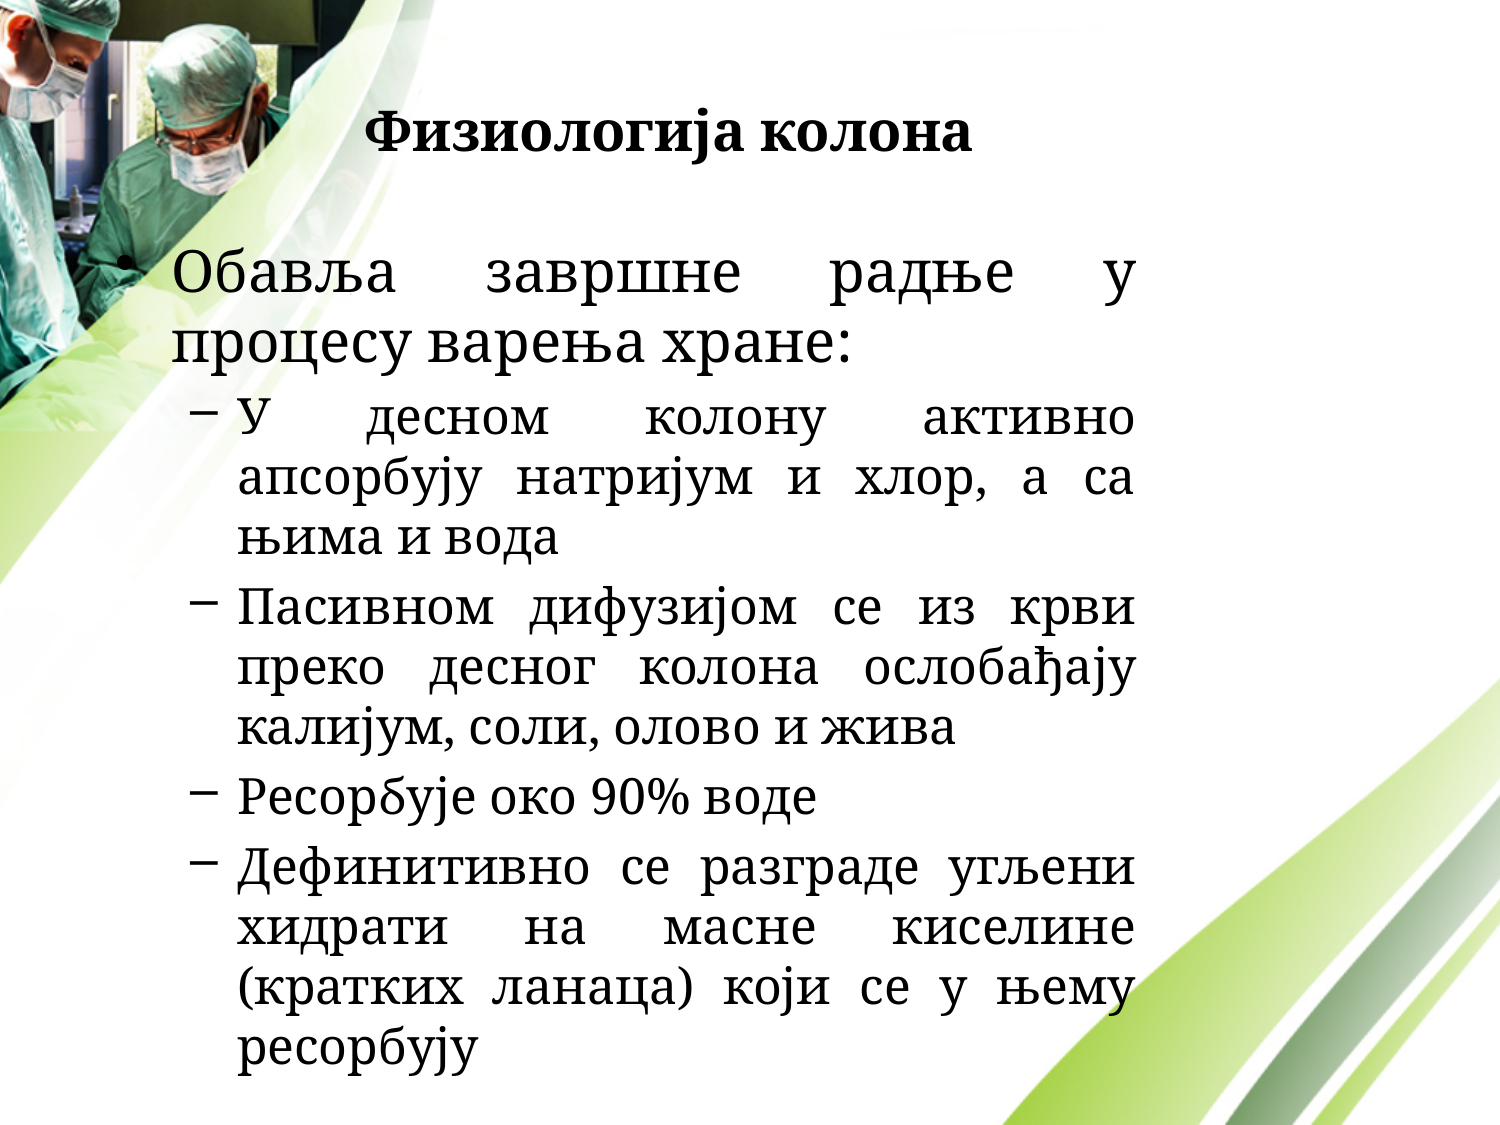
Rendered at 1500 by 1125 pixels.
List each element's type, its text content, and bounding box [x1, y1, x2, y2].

list Обавља завршне радње у процесу варења хране: У десном колону активно апсорбују натријум и хлор, а са њима и вода Пасивном дифузијом се из крви преко десног колона ослобађају калијум, соли, олово и жива Ресорбује око 90% воде Дефинитивно се разграде угљени хидрати на масне киселине (кратких ланаца) који се у њему ресорбују [100, 226, 1152, 1125]
title Физиологија колона [349, 87, 1496, 172]
picture [0, 0, 1500, 1125]
